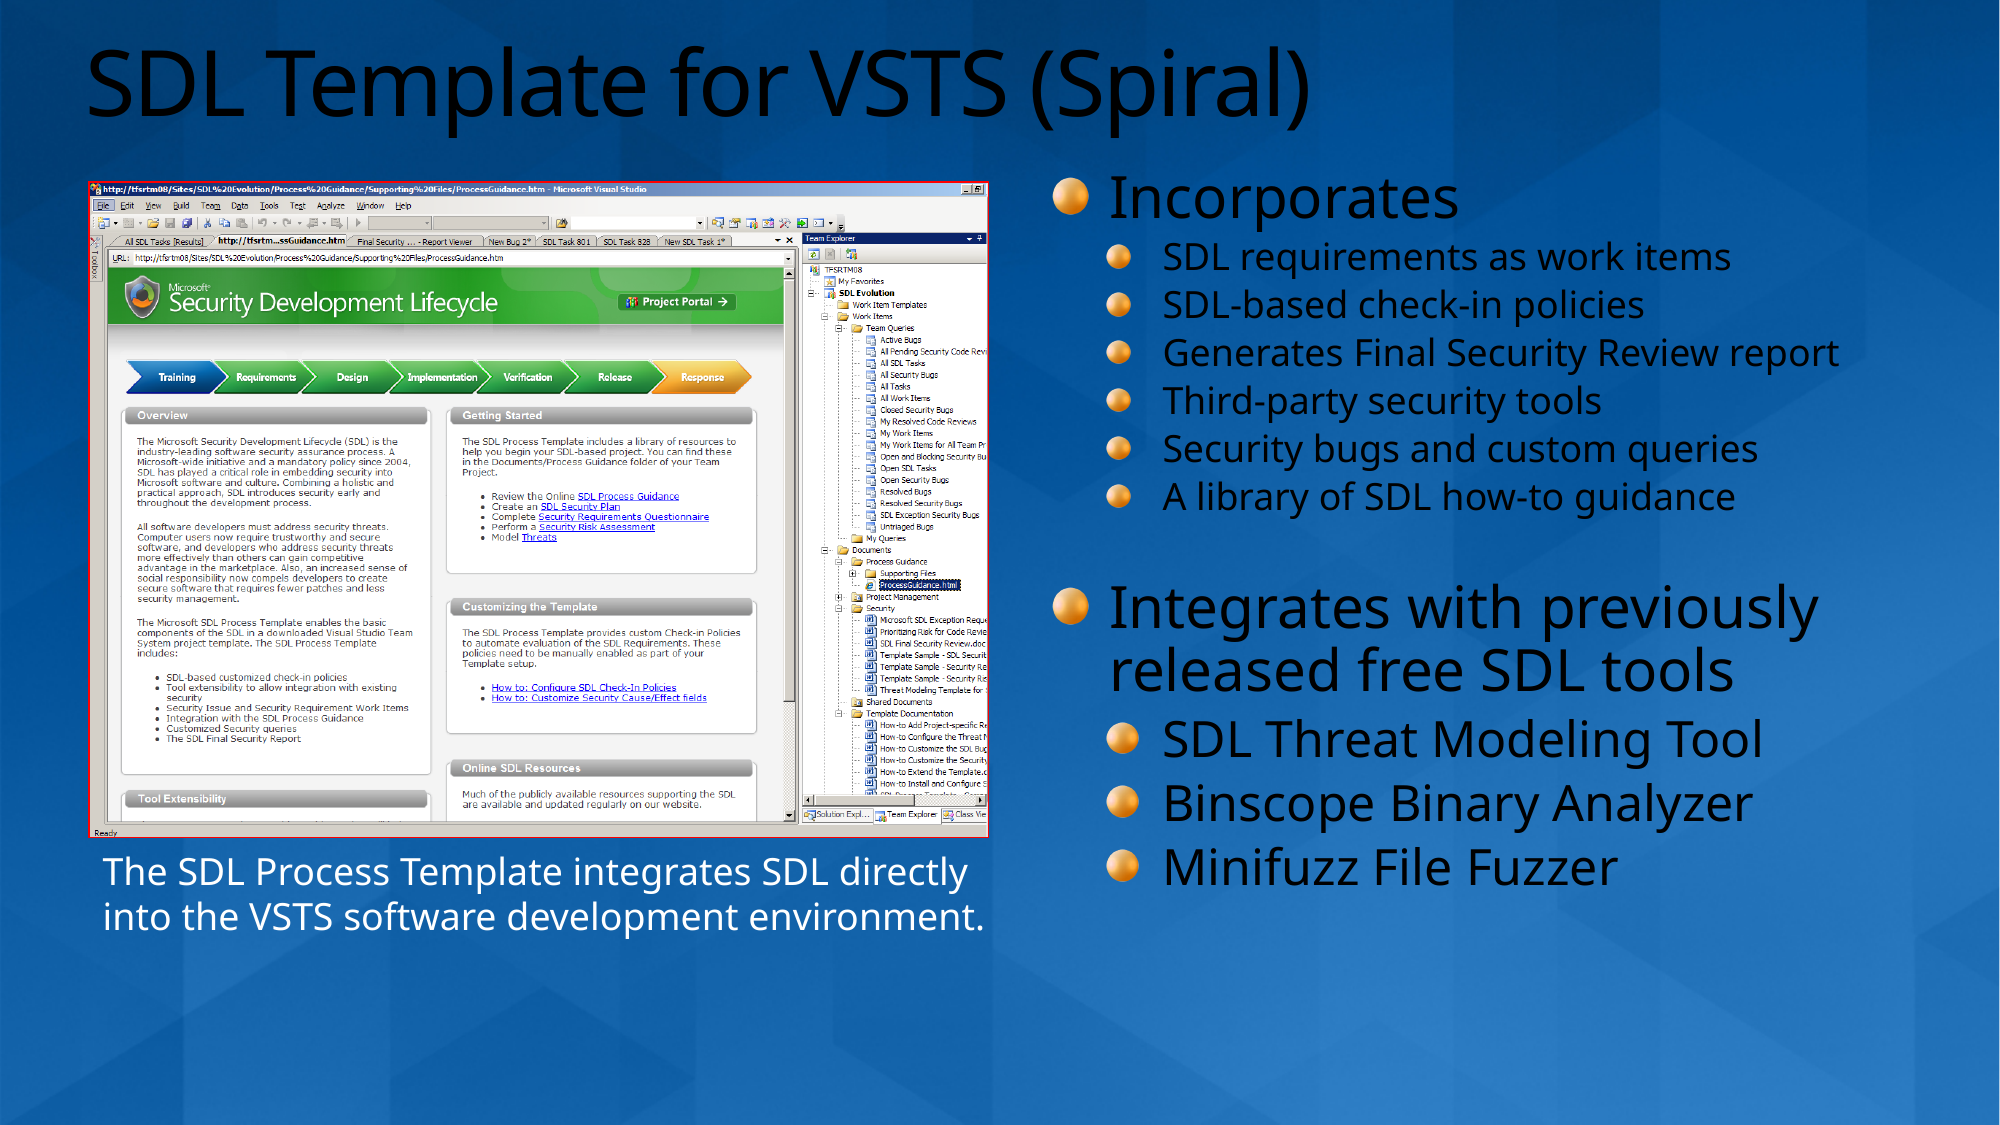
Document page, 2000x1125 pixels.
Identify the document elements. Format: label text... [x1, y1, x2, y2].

picture [0, 0, 2000, 1125]
title SDL Template for VSTS (Spiral) [85, 37, 1914, 138]
list Incorporates SDL requirements as work items SDL-based check-in policies Generates Final Security Review report Third-party security tools Security bugs and custom queries A library of SDL how-to guidance Integrates with previously released free SDL tools SDL Threat Modeling Tool Binscope Binary Analyzer Minifuzz File Fuzzer [1052, 168, 1936, 968]
text_box The SDL Process Template integrates SDL directly into the VSTS software development environment. [87, 840, 1007, 946]
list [87, 180, 989, 838]
